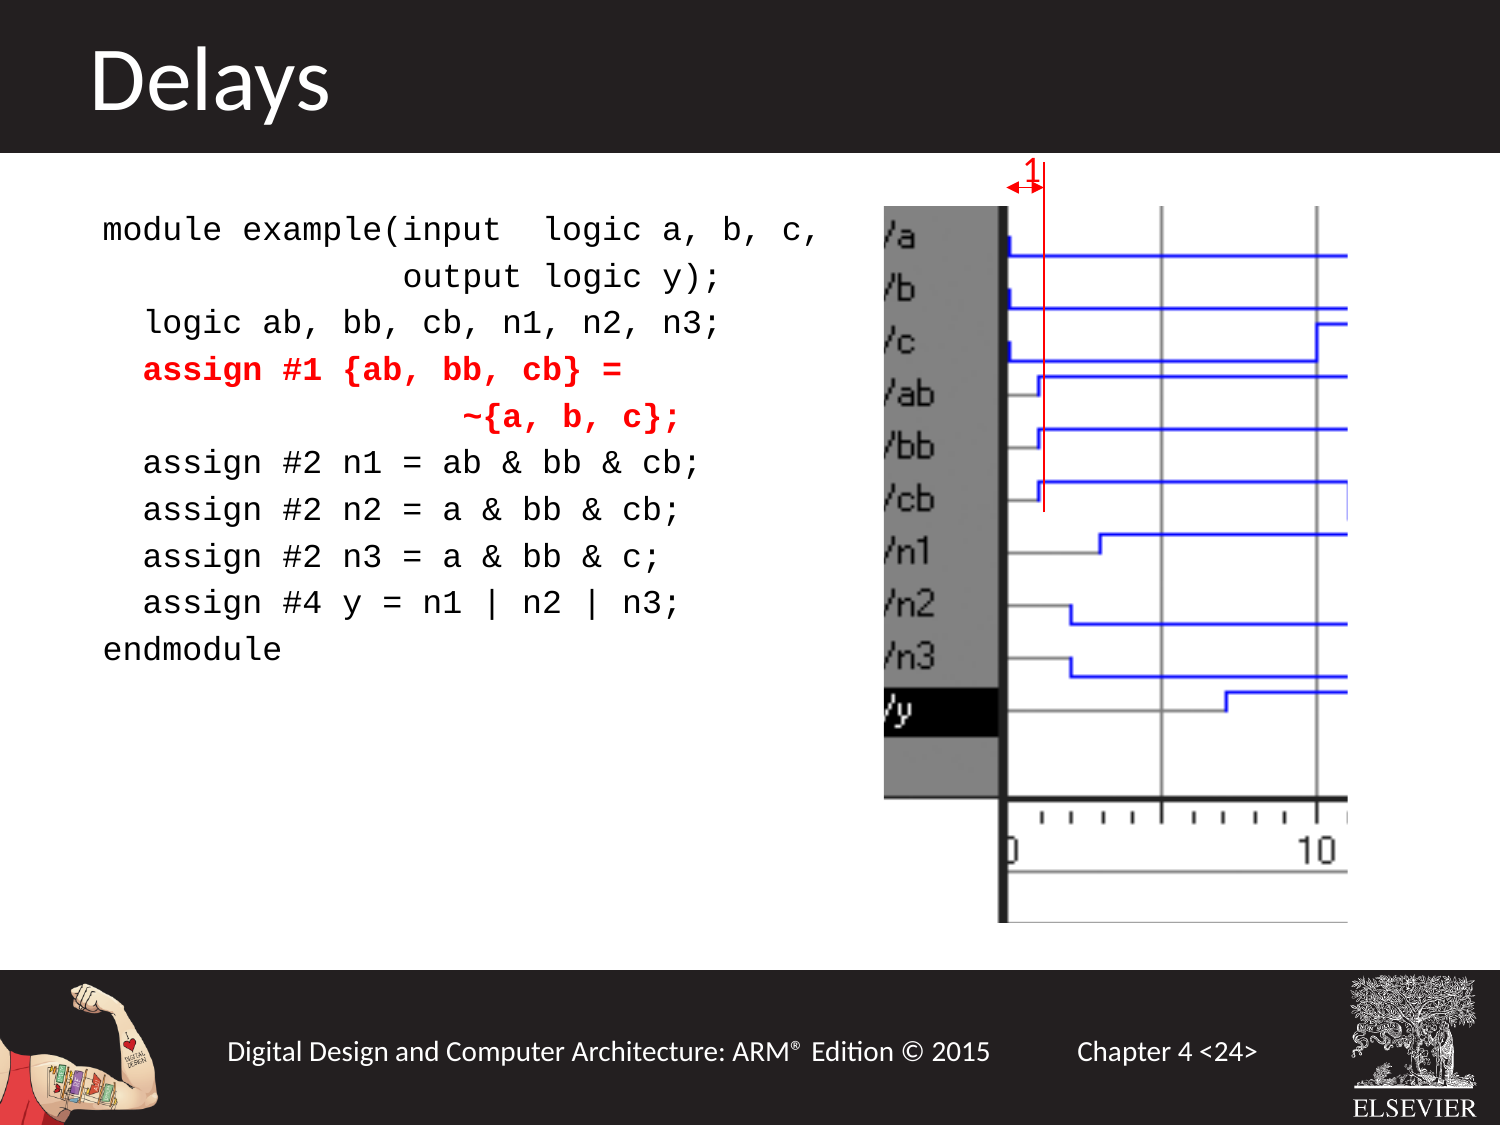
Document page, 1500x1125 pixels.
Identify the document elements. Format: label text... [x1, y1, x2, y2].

list module example(input logic a, b, c, output logic y); logic ab, bb, cb, n1, n2, n3; assign #1 {ab, bb, cb} = ~{a, b, c}; assign #2 n1 = ab & bb & cb; assign #2 n2 = a & bb & cb; assign #2 n3 = a & bb & c; assign #4 y = n1 | n2 | n3; endmodule [87, 200, 850, 1013]
text_box 1 [1007, 137, 1057, 198]
picture [1350, 974, 1477, 1117]
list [881, 204, 1351, 926]
text_box Delays [75, 11, 1375, 136]
text_box [12, 137, 1338, 988]
picture [0, 979, 163, 1125]
